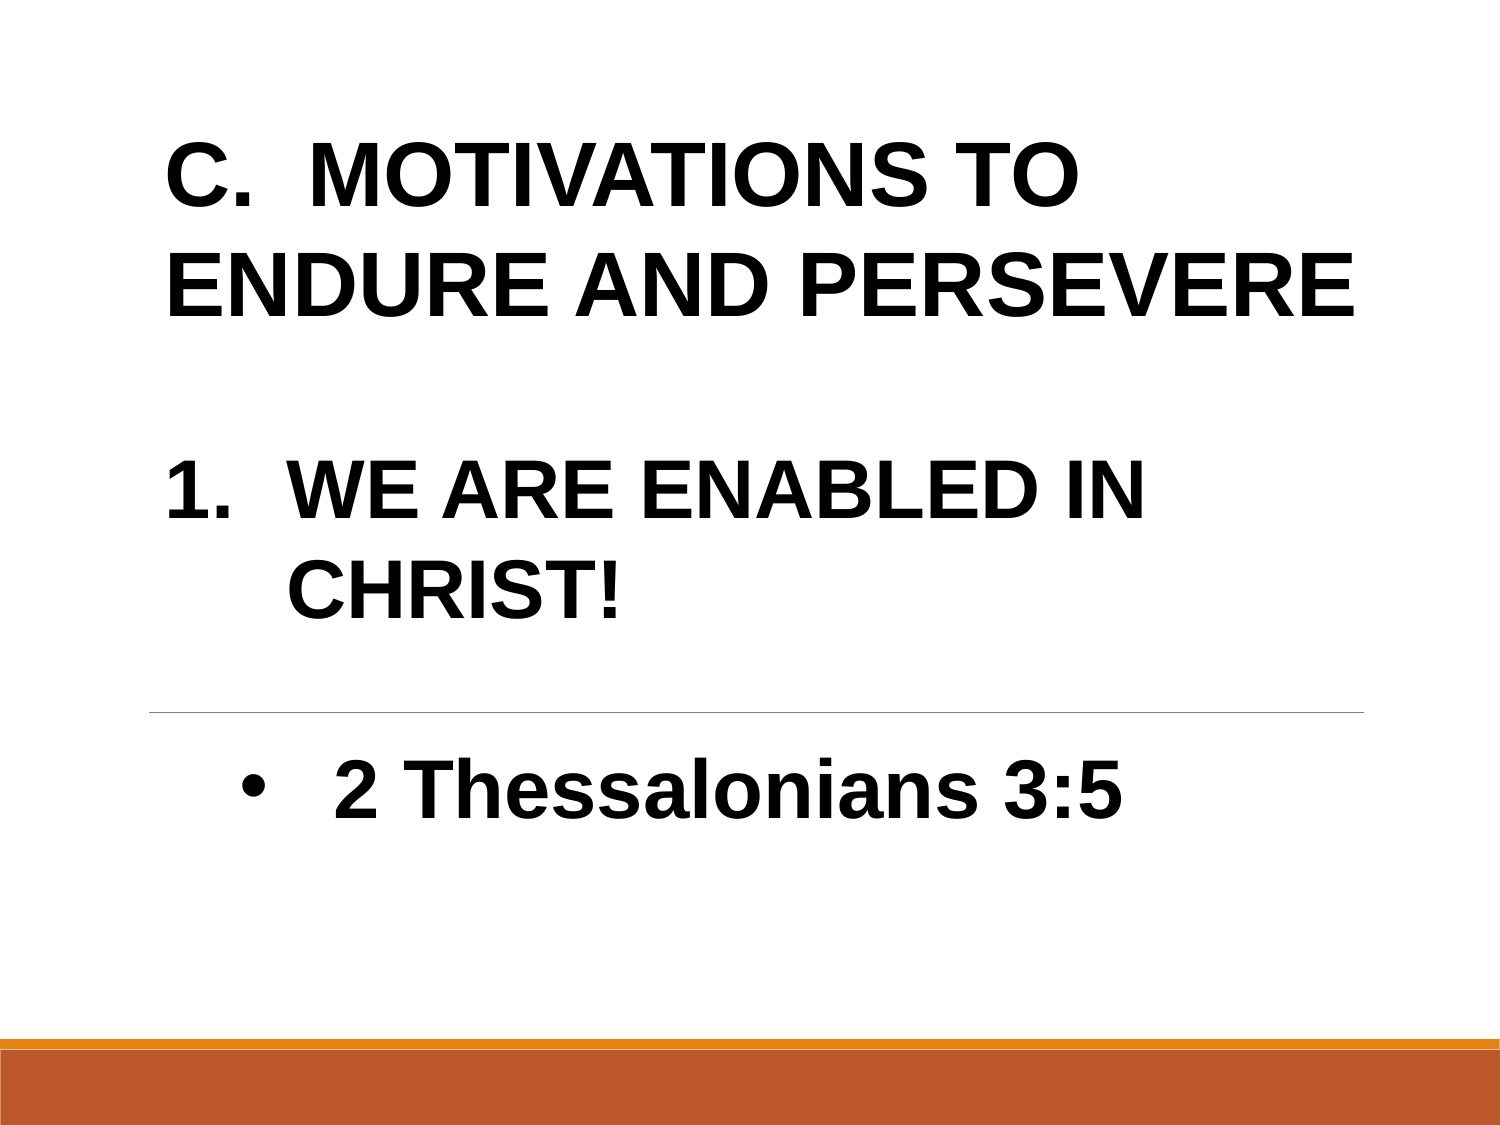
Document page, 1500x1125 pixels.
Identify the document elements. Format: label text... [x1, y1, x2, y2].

text_box C. MOTIVATIONS TO ENDURE AND PERSEVERE WE ARE ENABLED IN CHRIST! 2 Thessalonians 3:5 [149, 107, 1425, 843]
